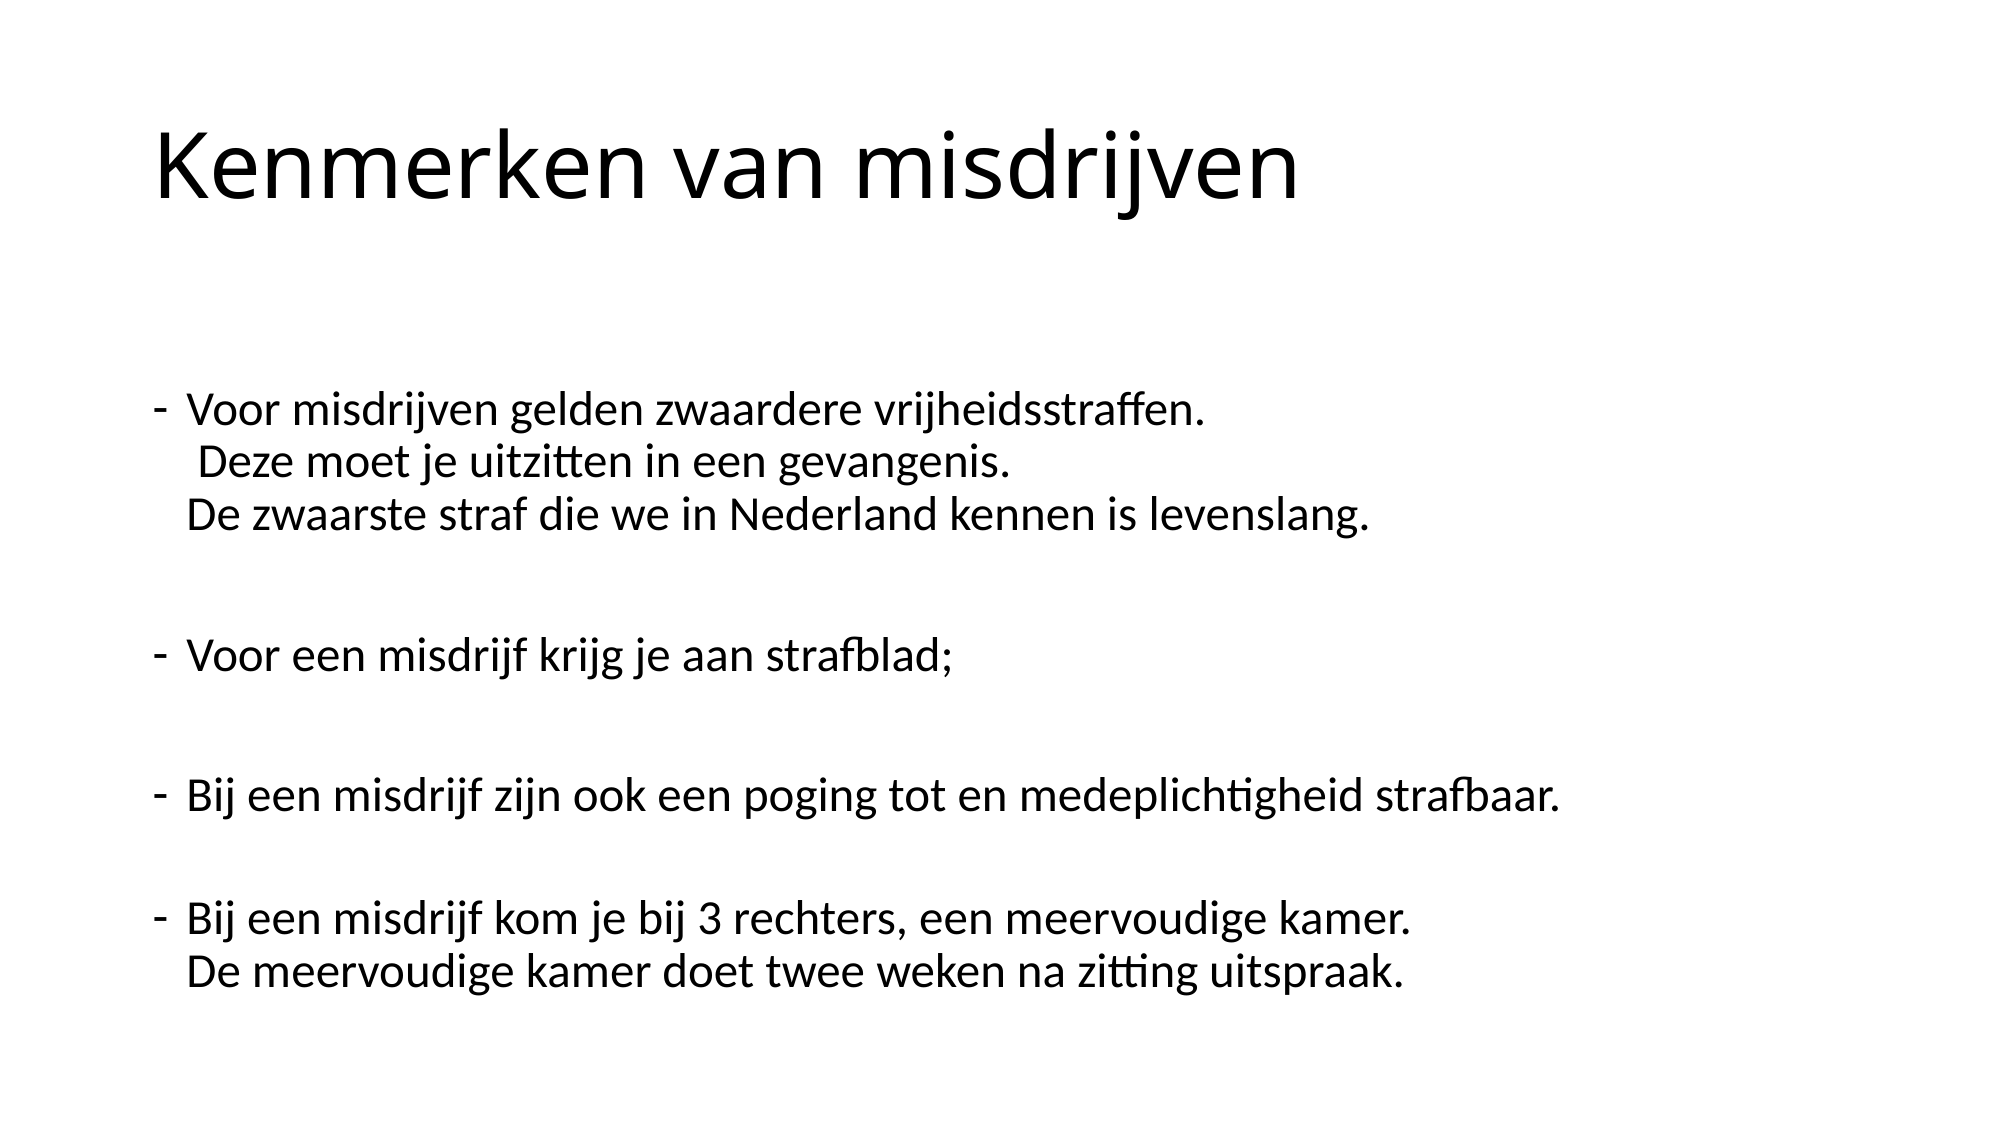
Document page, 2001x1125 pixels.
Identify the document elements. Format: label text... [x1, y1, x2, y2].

list Voor misdrijven gelden zwaardere vrijheidsstraffen. Deze moet je uitzitten in een gevangenis. De zwaarste straf die we in Nederland kennen is levenslang. Voor een misdrijf krijg je aan strafblad; Bij een misdrijf zijn ook een poging tot en medeplichtigheid strafbaar. Bij een misdrijf kom je bij 3 rechters, een meervoudige kamer. De meervoudige kamer doet twee weken na zitting uitspraak. [137, 299, 1863, 1014]
title Kenmerken van misdrijven [137, 59, 1863, 278]
